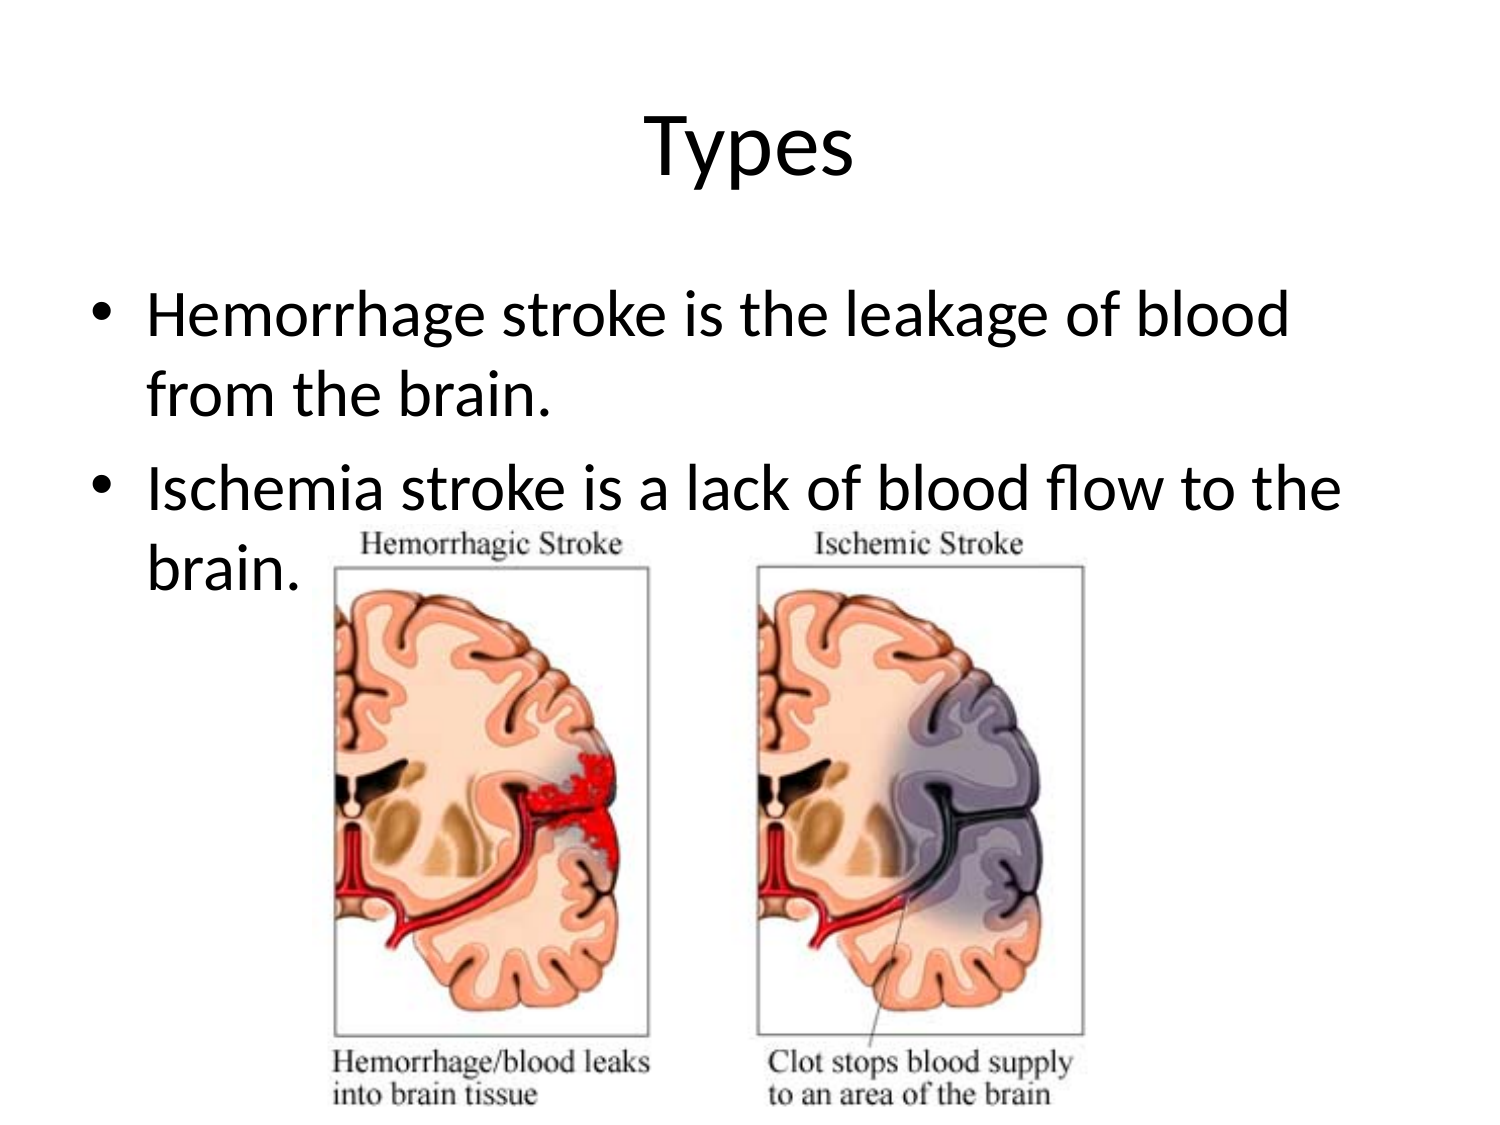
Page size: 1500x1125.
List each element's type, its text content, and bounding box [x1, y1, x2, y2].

picture [312, 524, 1101, 1119]
list Hemorrhage stroke is the leakage of blood from the brain. Ischemia stroke is a lack of blood flow to the brain. [75, 262, 1425, 1005]
title Types [75, 45, 1425, 233]
